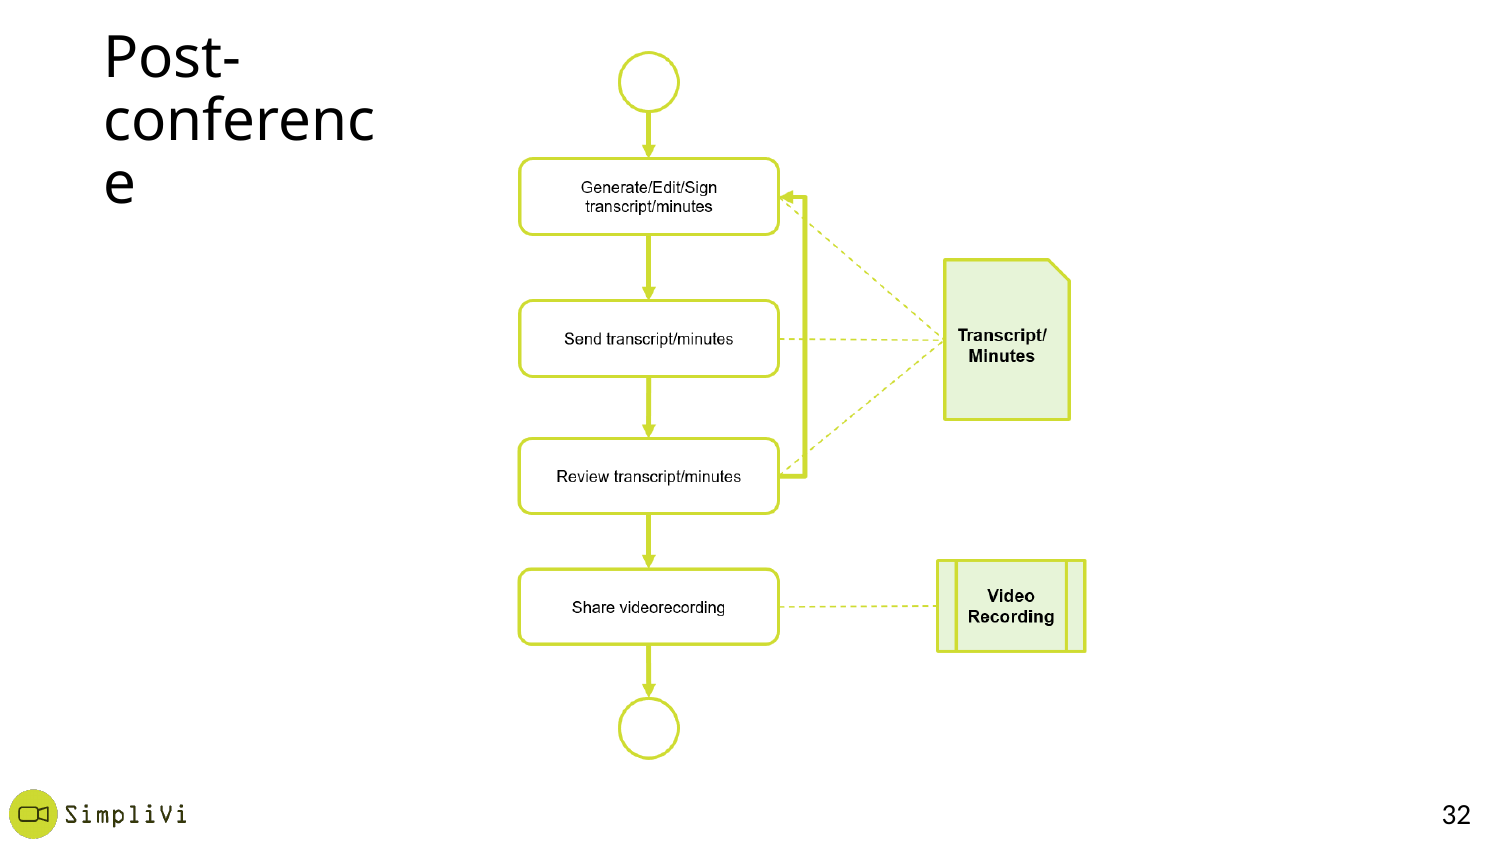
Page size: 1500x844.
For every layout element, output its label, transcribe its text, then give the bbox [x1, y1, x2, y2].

slide_number 32 [1426, 787, 1500, 833]
picture [407, 32, 1197, 776]
picture [9, 788, 205, 844]
text_box Post-conference [88, 19, 409, 122]
